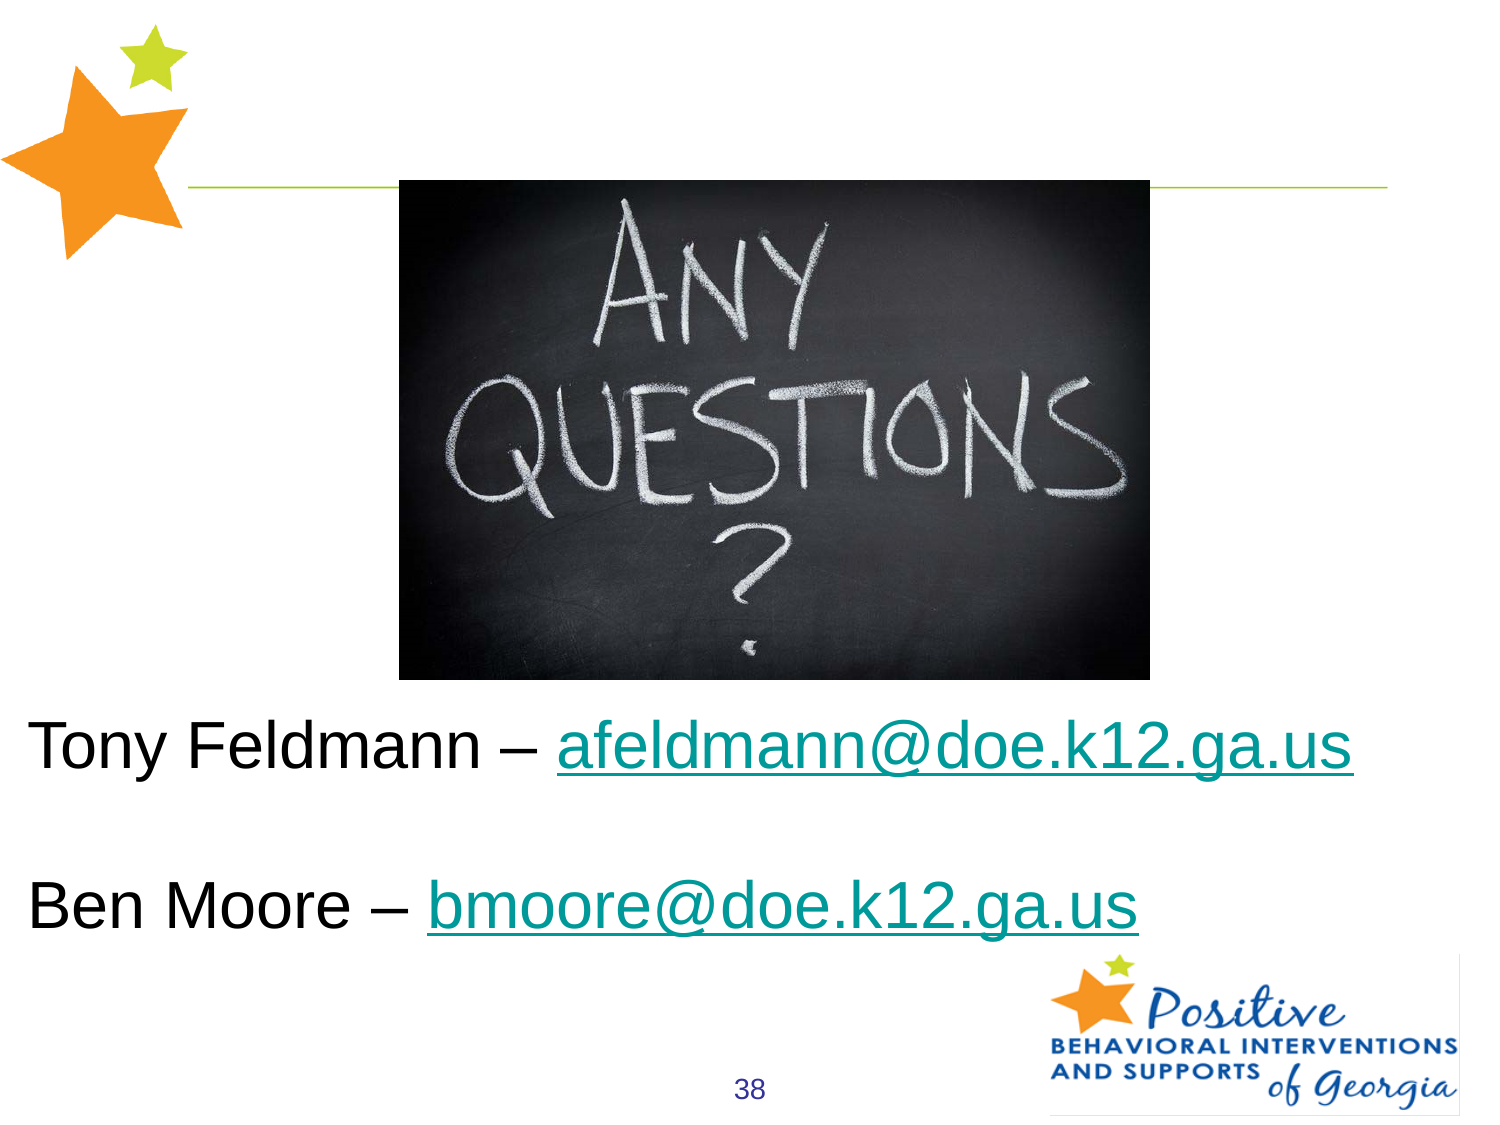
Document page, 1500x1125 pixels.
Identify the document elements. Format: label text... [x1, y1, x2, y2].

picture [399, 179, 1151, 681]
picture [1050, 1110, 1461, 1117]
text_box Tony Feldmann – afeldmann@doe.k12.ga.us Ben Moore – bmoore@doe.k12.ga.us [12, 694, 1500, 1110]
picture [0, 24, 188, 260]
